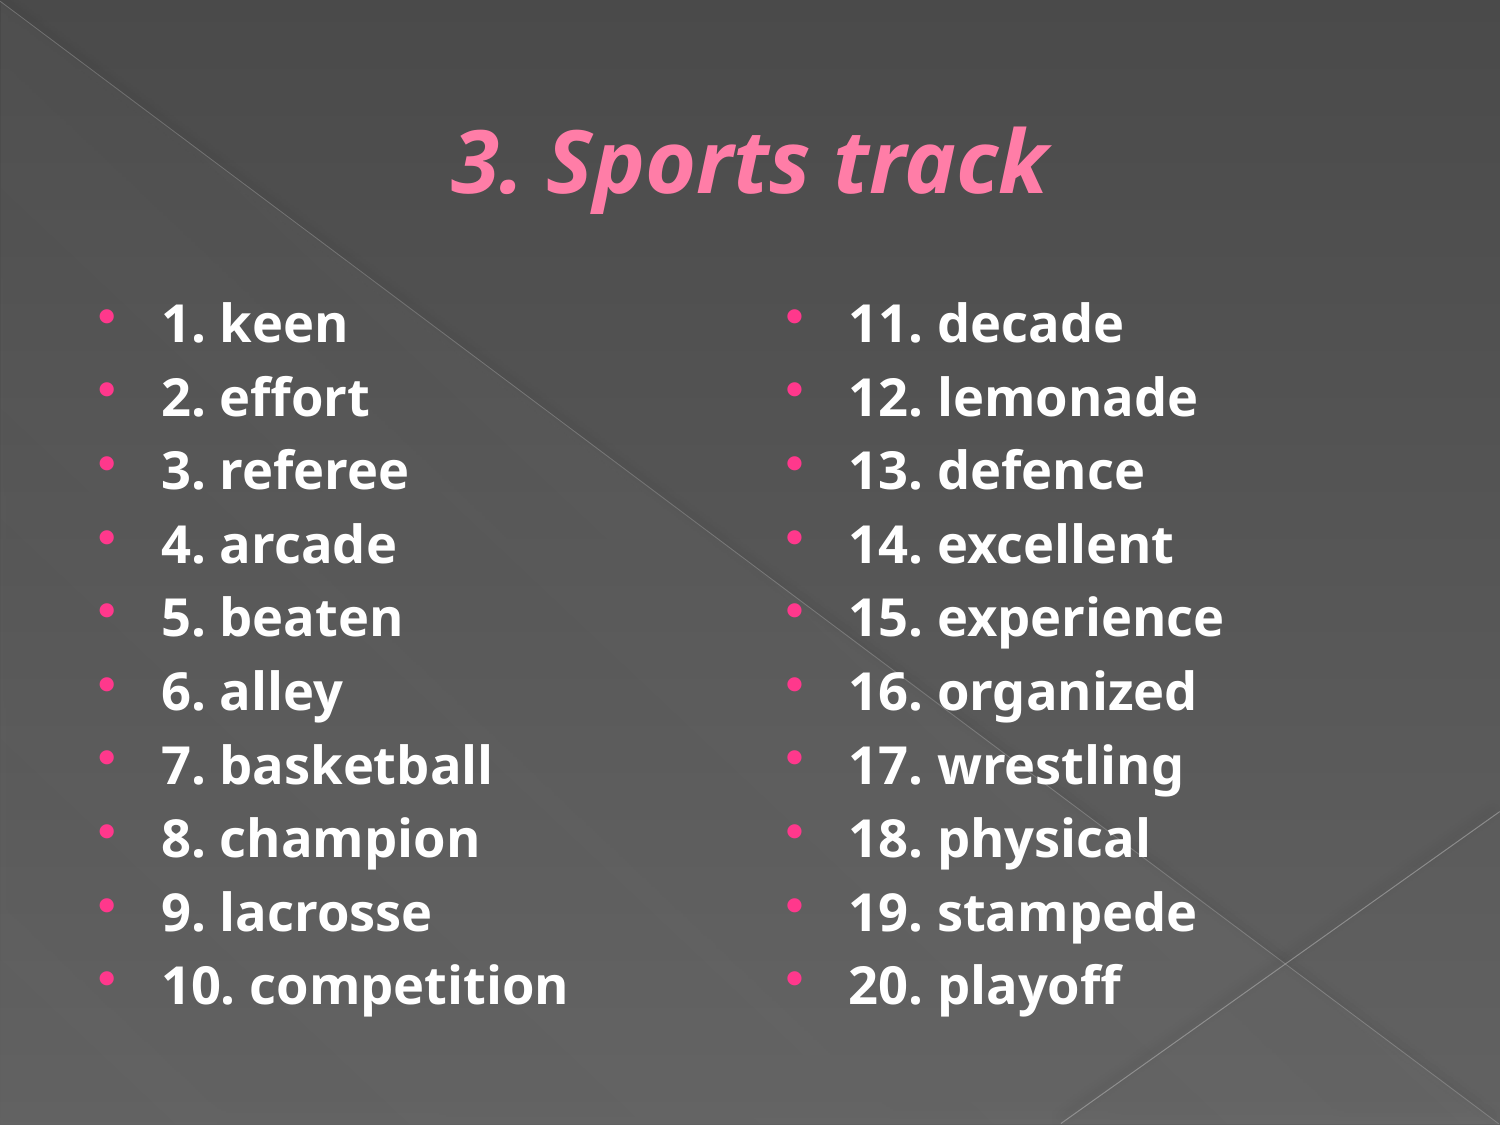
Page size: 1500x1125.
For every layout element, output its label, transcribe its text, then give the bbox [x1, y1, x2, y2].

list 11. decade 12. lemonade 13. defence 14. excellent 15. experience 16. organized 17. wrestling 18. physical 19. stampede 20. playoff [762, 282, 1425, 1025]
list 1. keen 2. effort 3. referee 4. arcade 5. beaten 6. alley 7. basketball 8. champion 9. lacrosse 10. competition [75, 282, 738, 1025]
title 3. Sports track [75, 43, 1425, 274]
